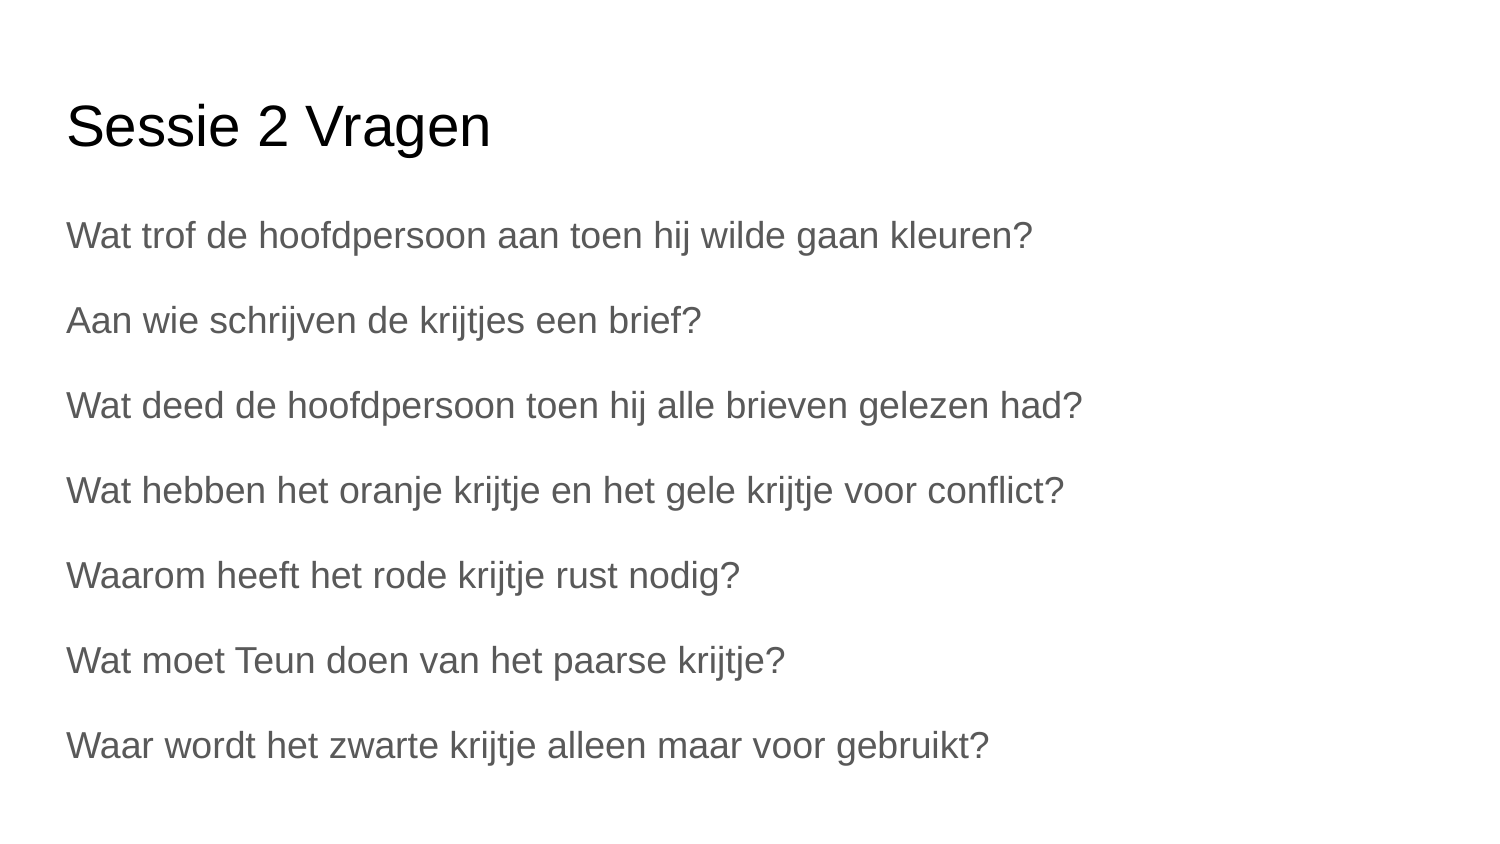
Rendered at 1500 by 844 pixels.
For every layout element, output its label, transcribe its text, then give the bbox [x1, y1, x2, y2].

title Sessie 2 Vragen [51, 72, 1449, 167]
list Wat trof de hoofdpersoon aan toen hij wilde gaan kleuren? Aan wie schrijven de krijtjes een brief? Wat deed de hoofdpersoon toen hij alle brieven gelezen had? Wat hebben het oranje krijtje en het gele krijtje voor conflict? Waarom heeft het rode krijtje rust nodig? Wat moet Teun doen van het paarse krijtje? Waar wordt het zwarte krijtje alleen maar voor gebruikt? [51, 189, 1449, 790]
